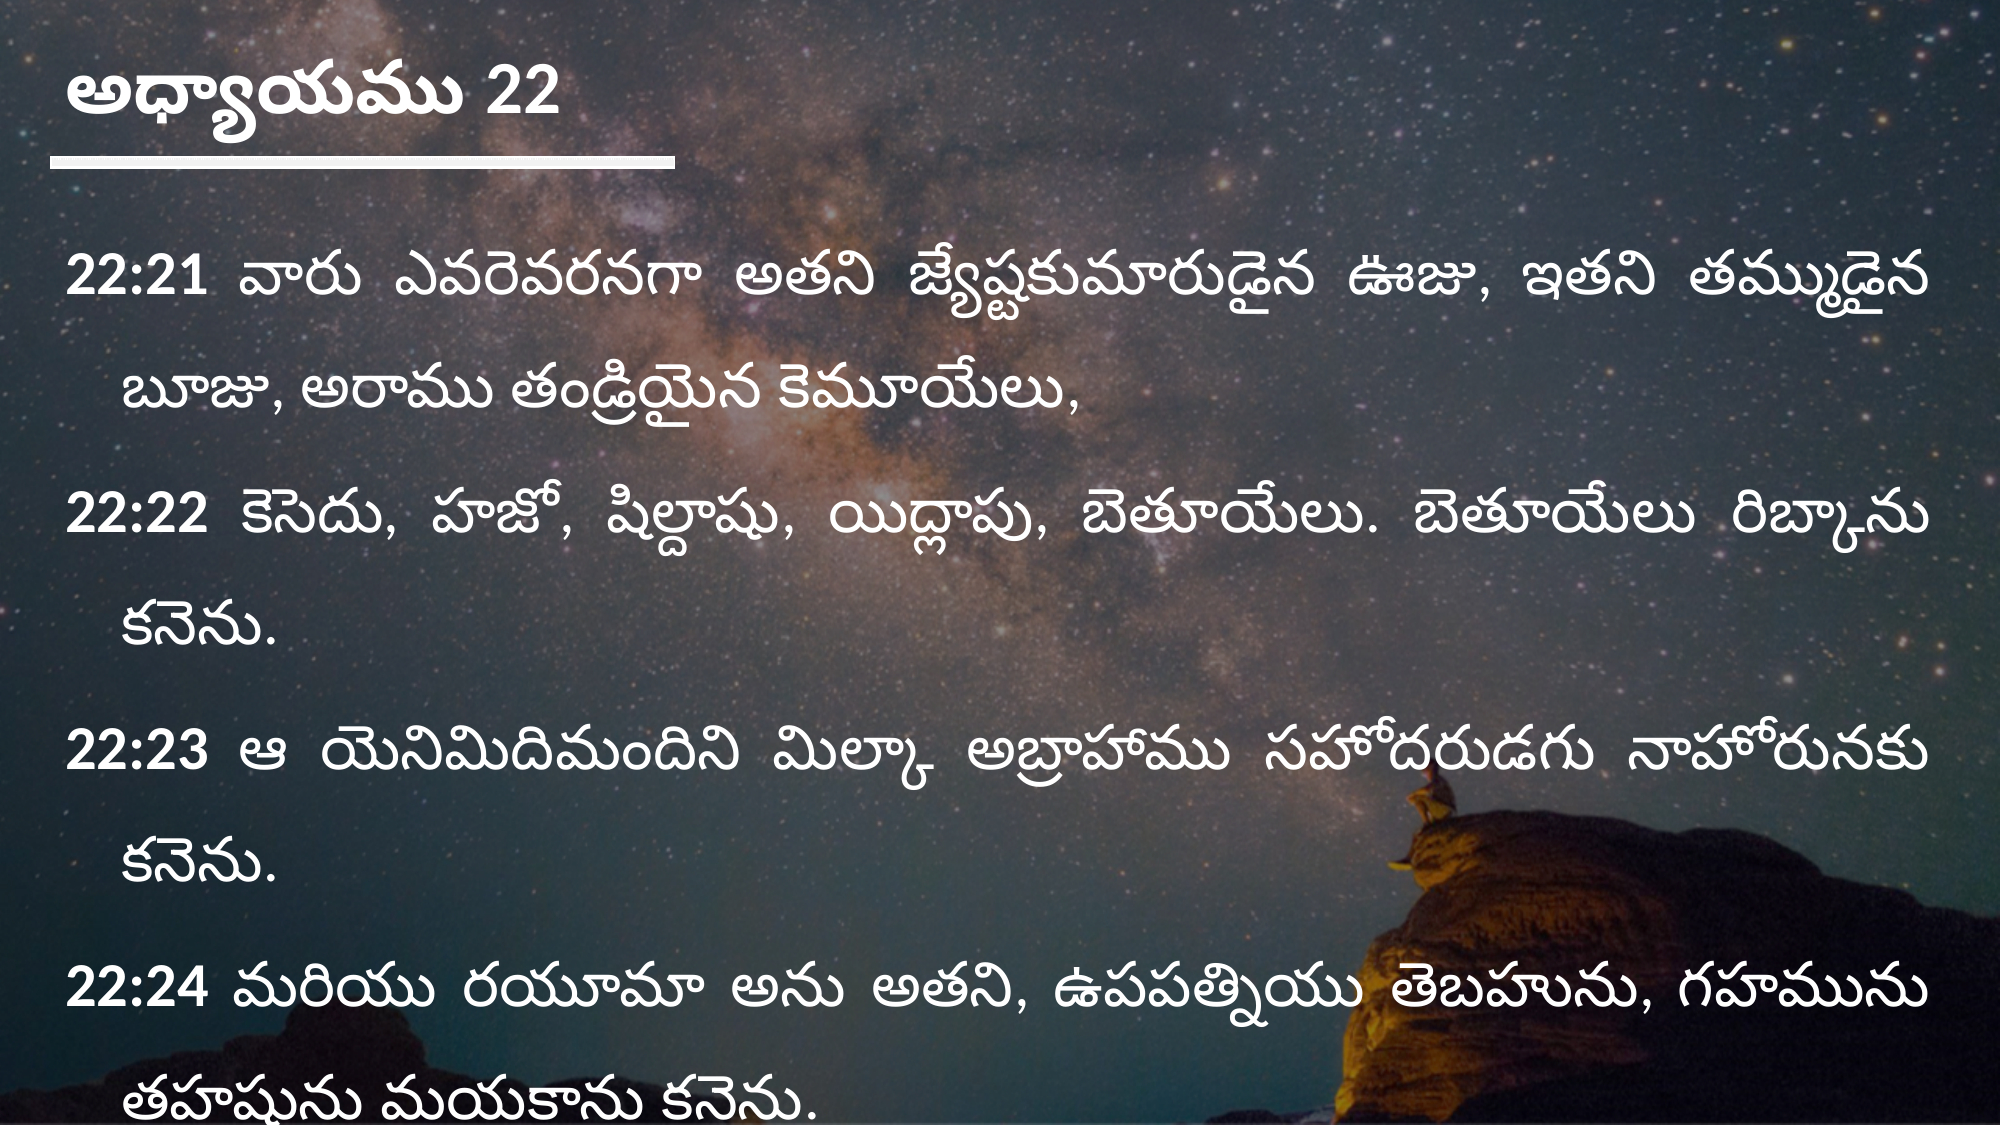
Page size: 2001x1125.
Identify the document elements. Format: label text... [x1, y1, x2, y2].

picture [0, 0, 2000, 1125]
title అధ్యాయము 22 [50, 0, 1925, 167]
list 22:21 వారు ఎవరెవరనగా అతని జ్యేష్టకుమారుడైన ఊజు, ఇతని తమ్ముడైన బూజు, అరాము తండ్రియైన కెమూయేలు, 22:22 కెసెదు, హజో, షిల్దాషు, యిద్లాపు, బెతూయేలు. బెతూయేలు రిబ్కాను కనెను. 22:23 ఆ యెనిమిదిమందిని మిల్కా అబ్రాహాము సహోదరుడగు నాహోరునకు కనెను. 22:24 మరియు రయూమా అను అతని, ఉపపత్నియు తెబహును, గహమును తహషును మయకాను కనెను. [50, 187, 1946, 1063]
